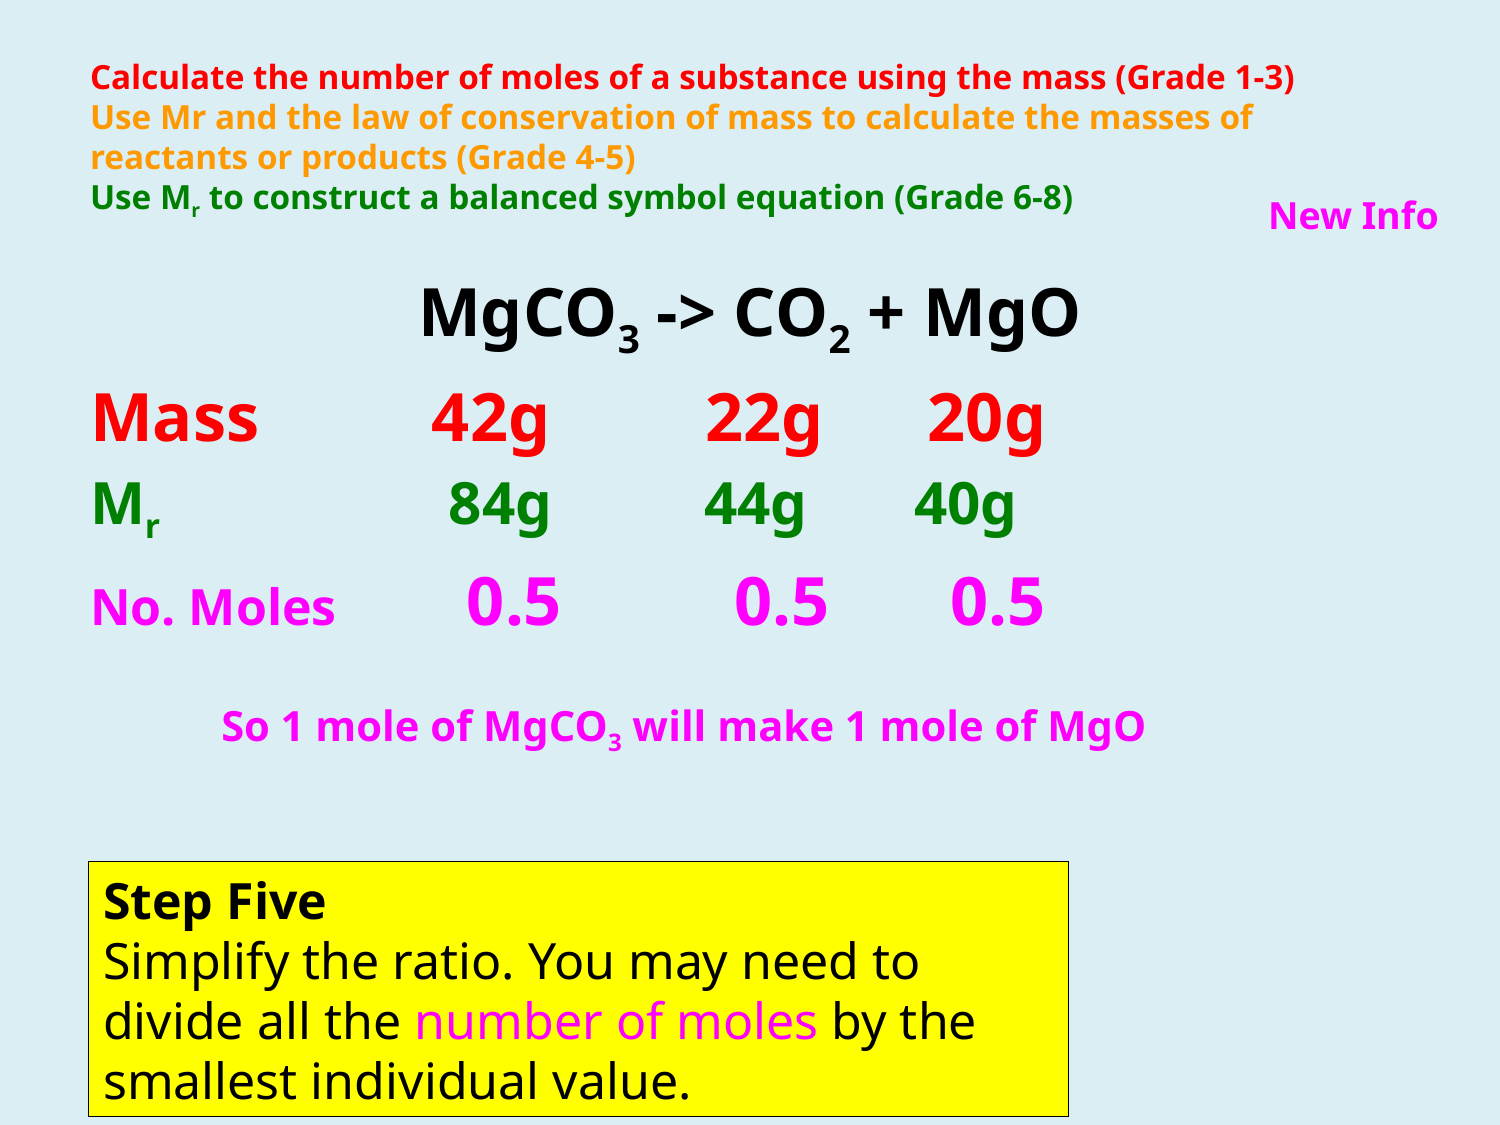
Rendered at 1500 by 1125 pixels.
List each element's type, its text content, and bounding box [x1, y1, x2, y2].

list MgCO3 -> CO2 + MgO Mass 42g 22g 20g Mr 84g 44g 40g No. Moles 0.5 0.5 0.5 [75, 262, 1425, 1005]
title Calculate the number of moles of a substance using the mass (Grade 1-3) Use Mr and the law of conservation of mass to calculate the masses of reactants or products (Grade 4-5) Use Mr to construct a balanced symbol equation (Grade 6-8) [75, 45, 1425, 233]
text_box So 1 mole of MgCO3 will make 1 mole of MgO [206, 692, 1187, 764]
text_box Step Five Simplify the ratio. You may need to divide all the number of moles by the smallest individual value. [88, 861, 1069, 1117]
text_box New Info [1253, 184, 1454, 245]
